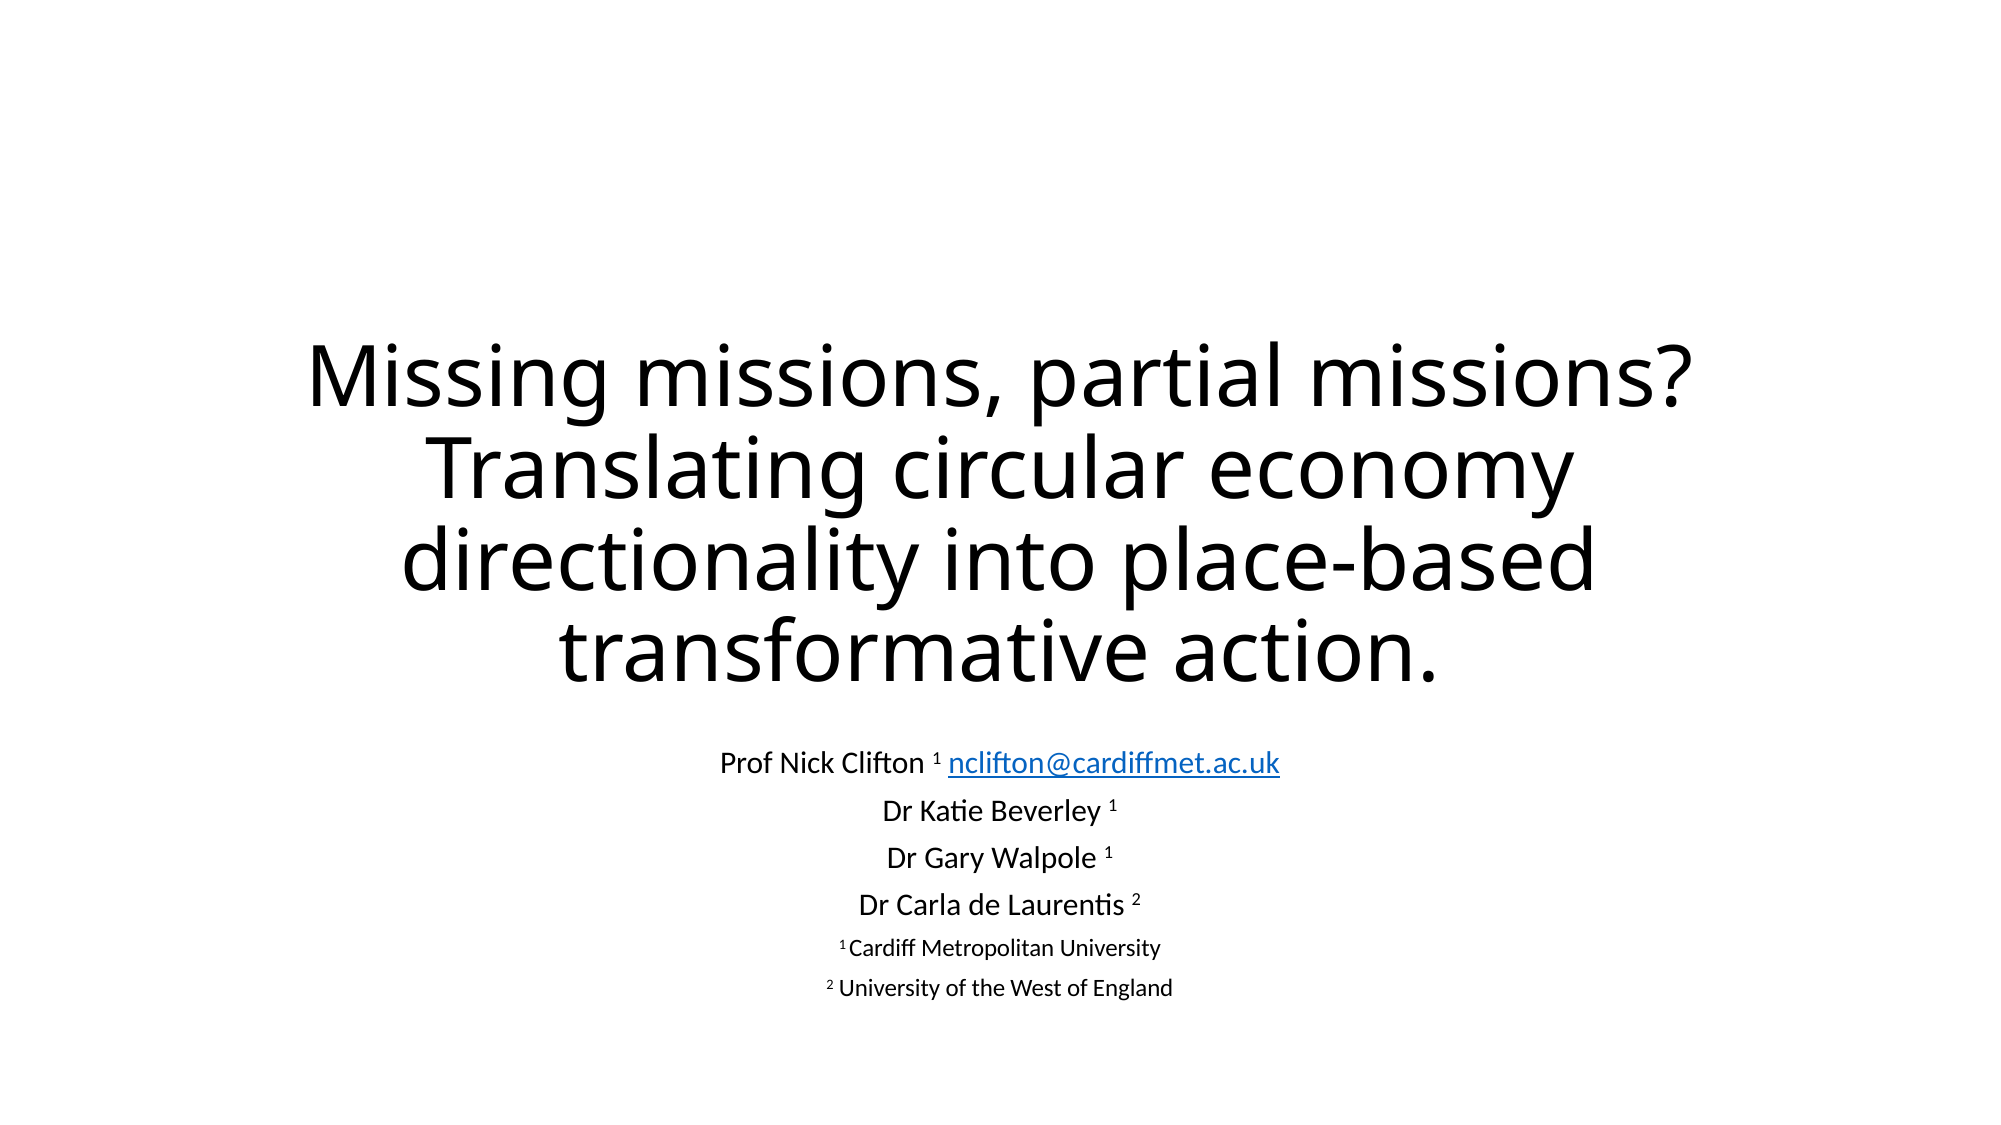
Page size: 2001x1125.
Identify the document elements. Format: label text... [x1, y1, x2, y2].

subtitle Prof Nick Clifton 1 nclifton@cardiffmet.ac.uk Dr Katie Beverley 1 Dr Gary Walpole 1 Dr Carla de Laurentis 2 1 Cardiff Metropolitan University 2 University of the West of England [249, 739, 1750, 1011]
title Missing missions, partial missions? Translating circular economy directionality into place-based transformative action. [249, 315, 1750, 708]
